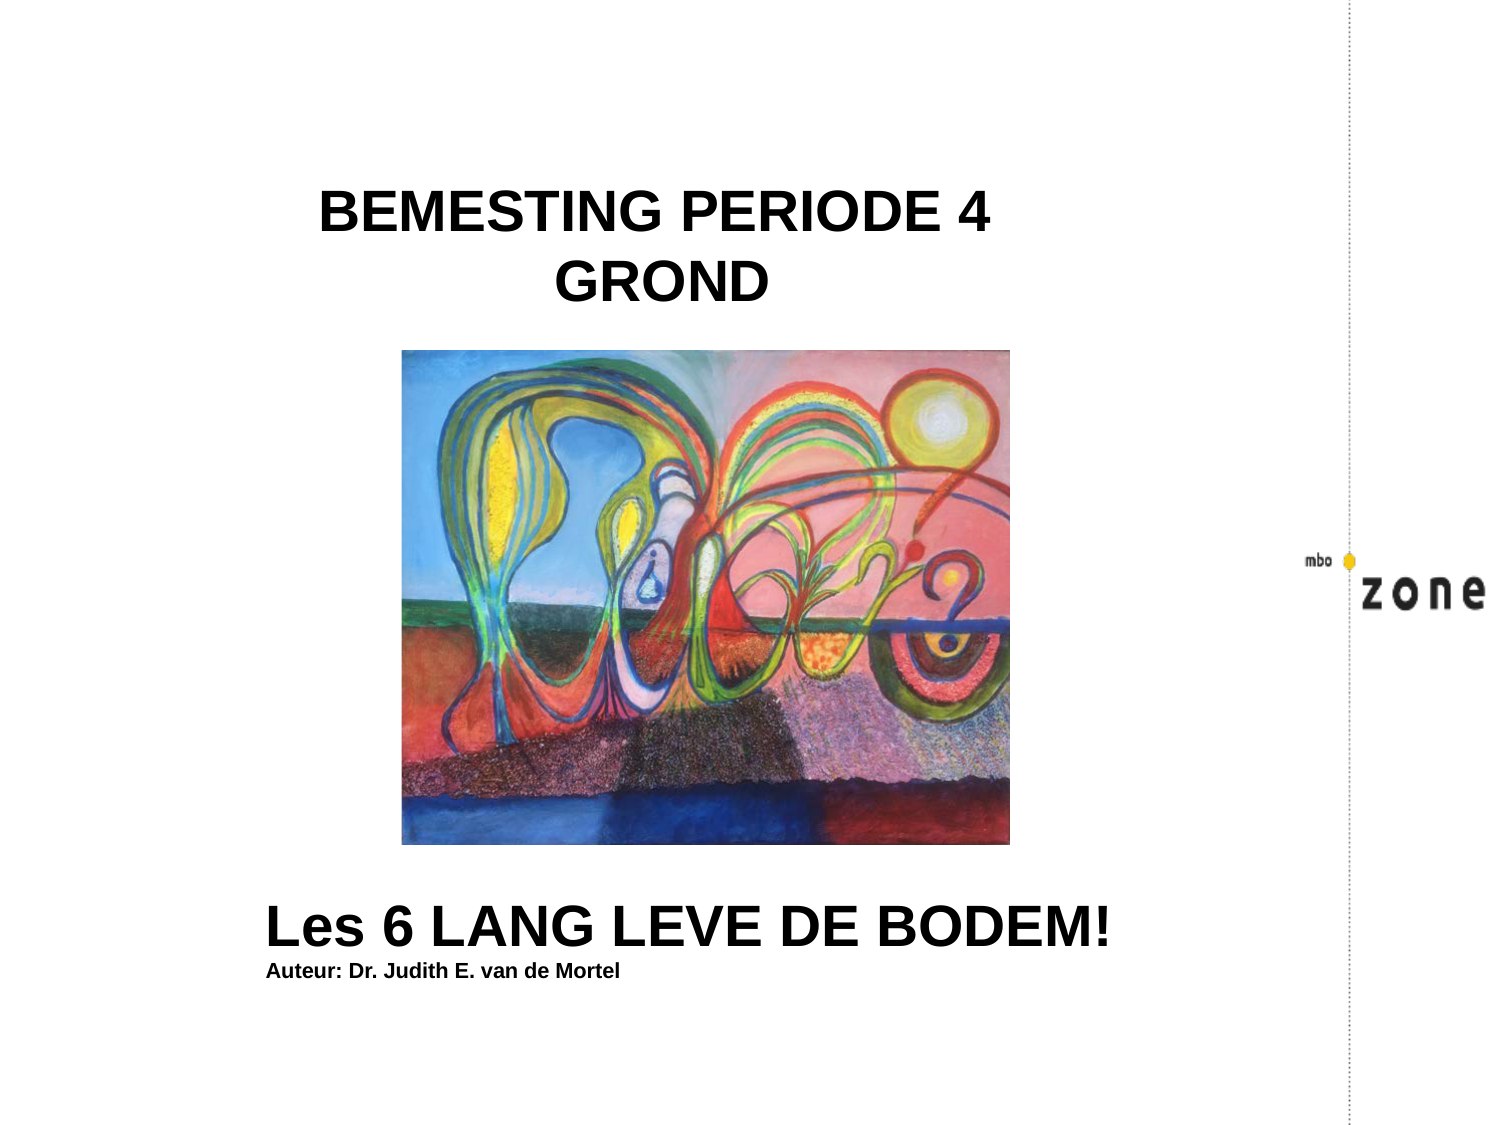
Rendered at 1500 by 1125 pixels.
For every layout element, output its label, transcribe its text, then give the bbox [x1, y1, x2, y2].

picture [1197, 0, 1500, 896]
text_box BEMESTING PERIODE 4 GROND [147, 166, 1178, 321]
title Les 6 LANG LEVE DE BODEM! Auteur: Dr. Judith E. van de Mortel [265, 896, 1500, 1125]
picture [401, 350, 1010, 845]
